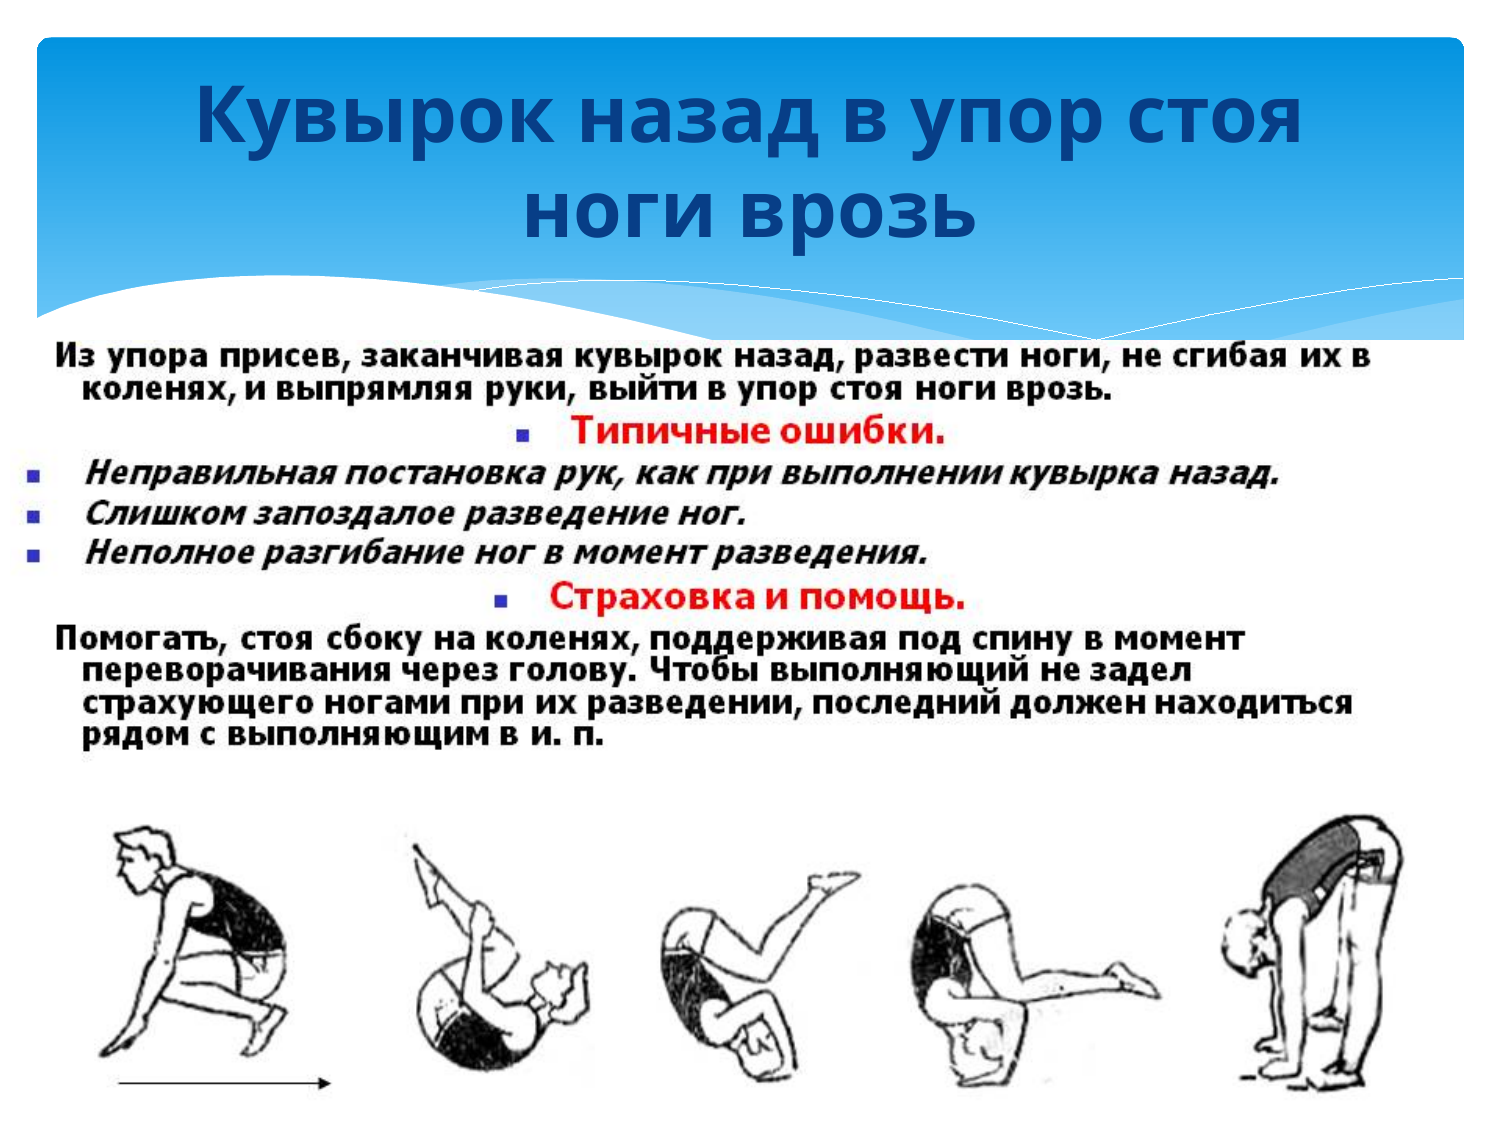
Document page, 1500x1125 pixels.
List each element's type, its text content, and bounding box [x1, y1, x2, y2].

picture [10, 339, 1483, 1111]
title Кувырок назад в упор стоя ноги врозь [74, 55, 1426, 262]
